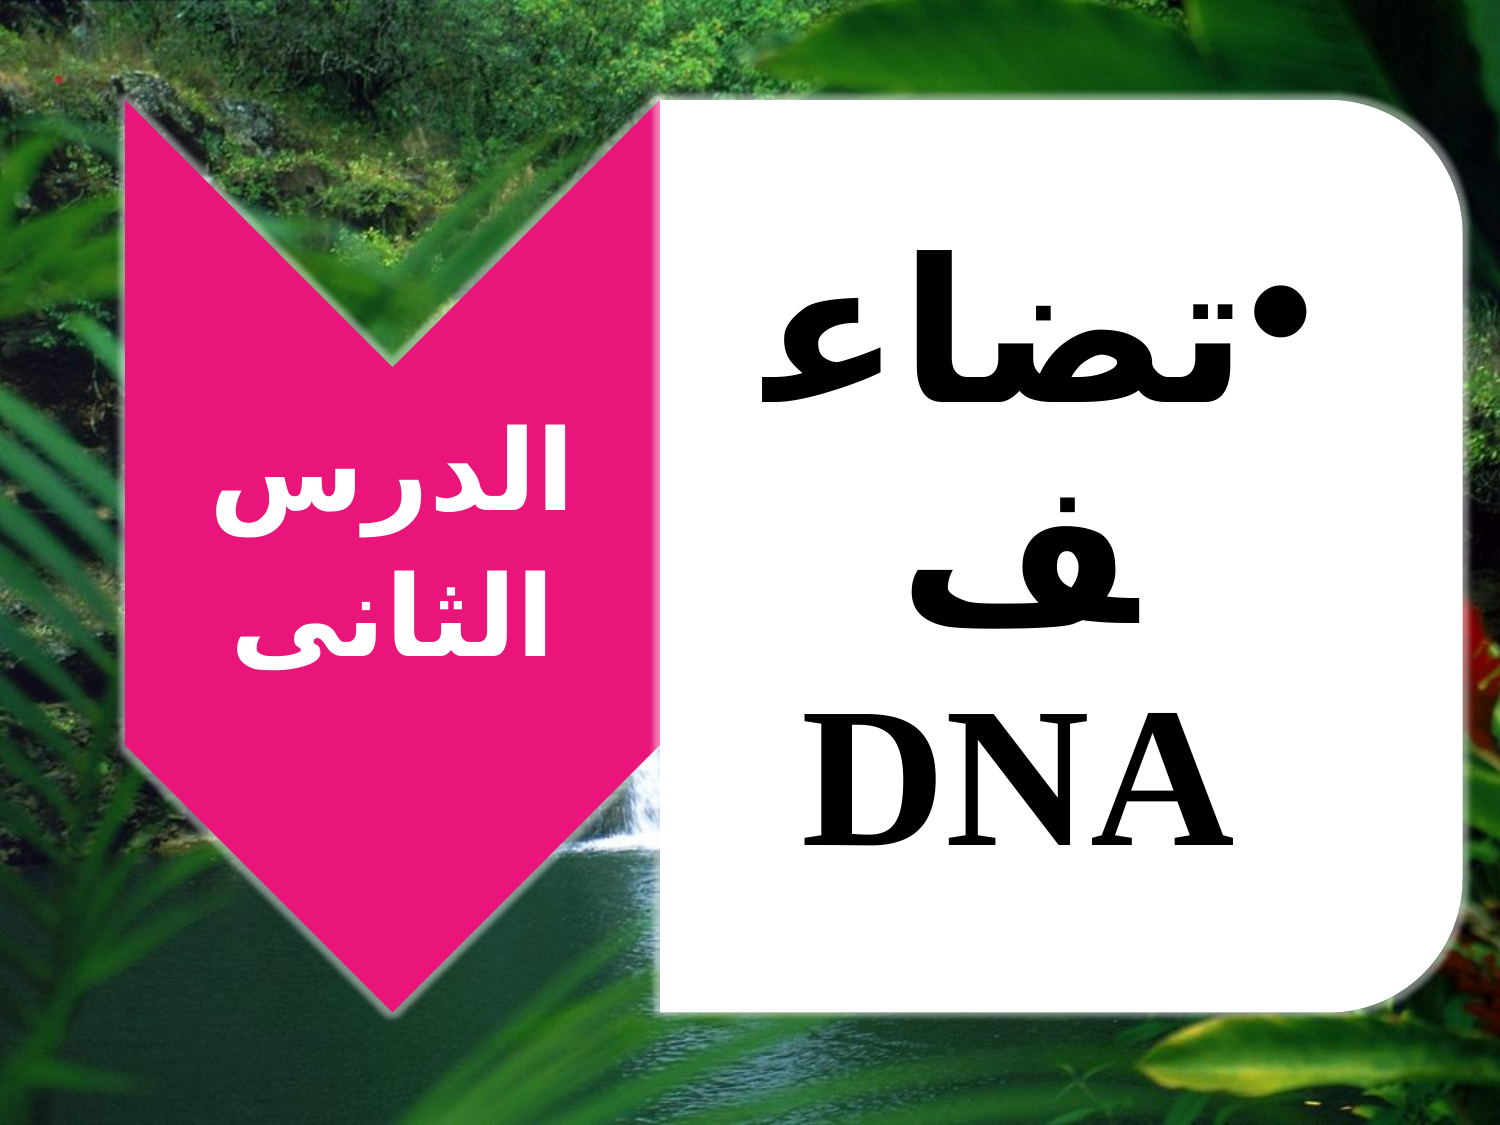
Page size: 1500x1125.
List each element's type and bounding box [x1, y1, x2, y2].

text_box [124, 99, 1463, 1013]
picture [0, 0, 1500, 1125]
